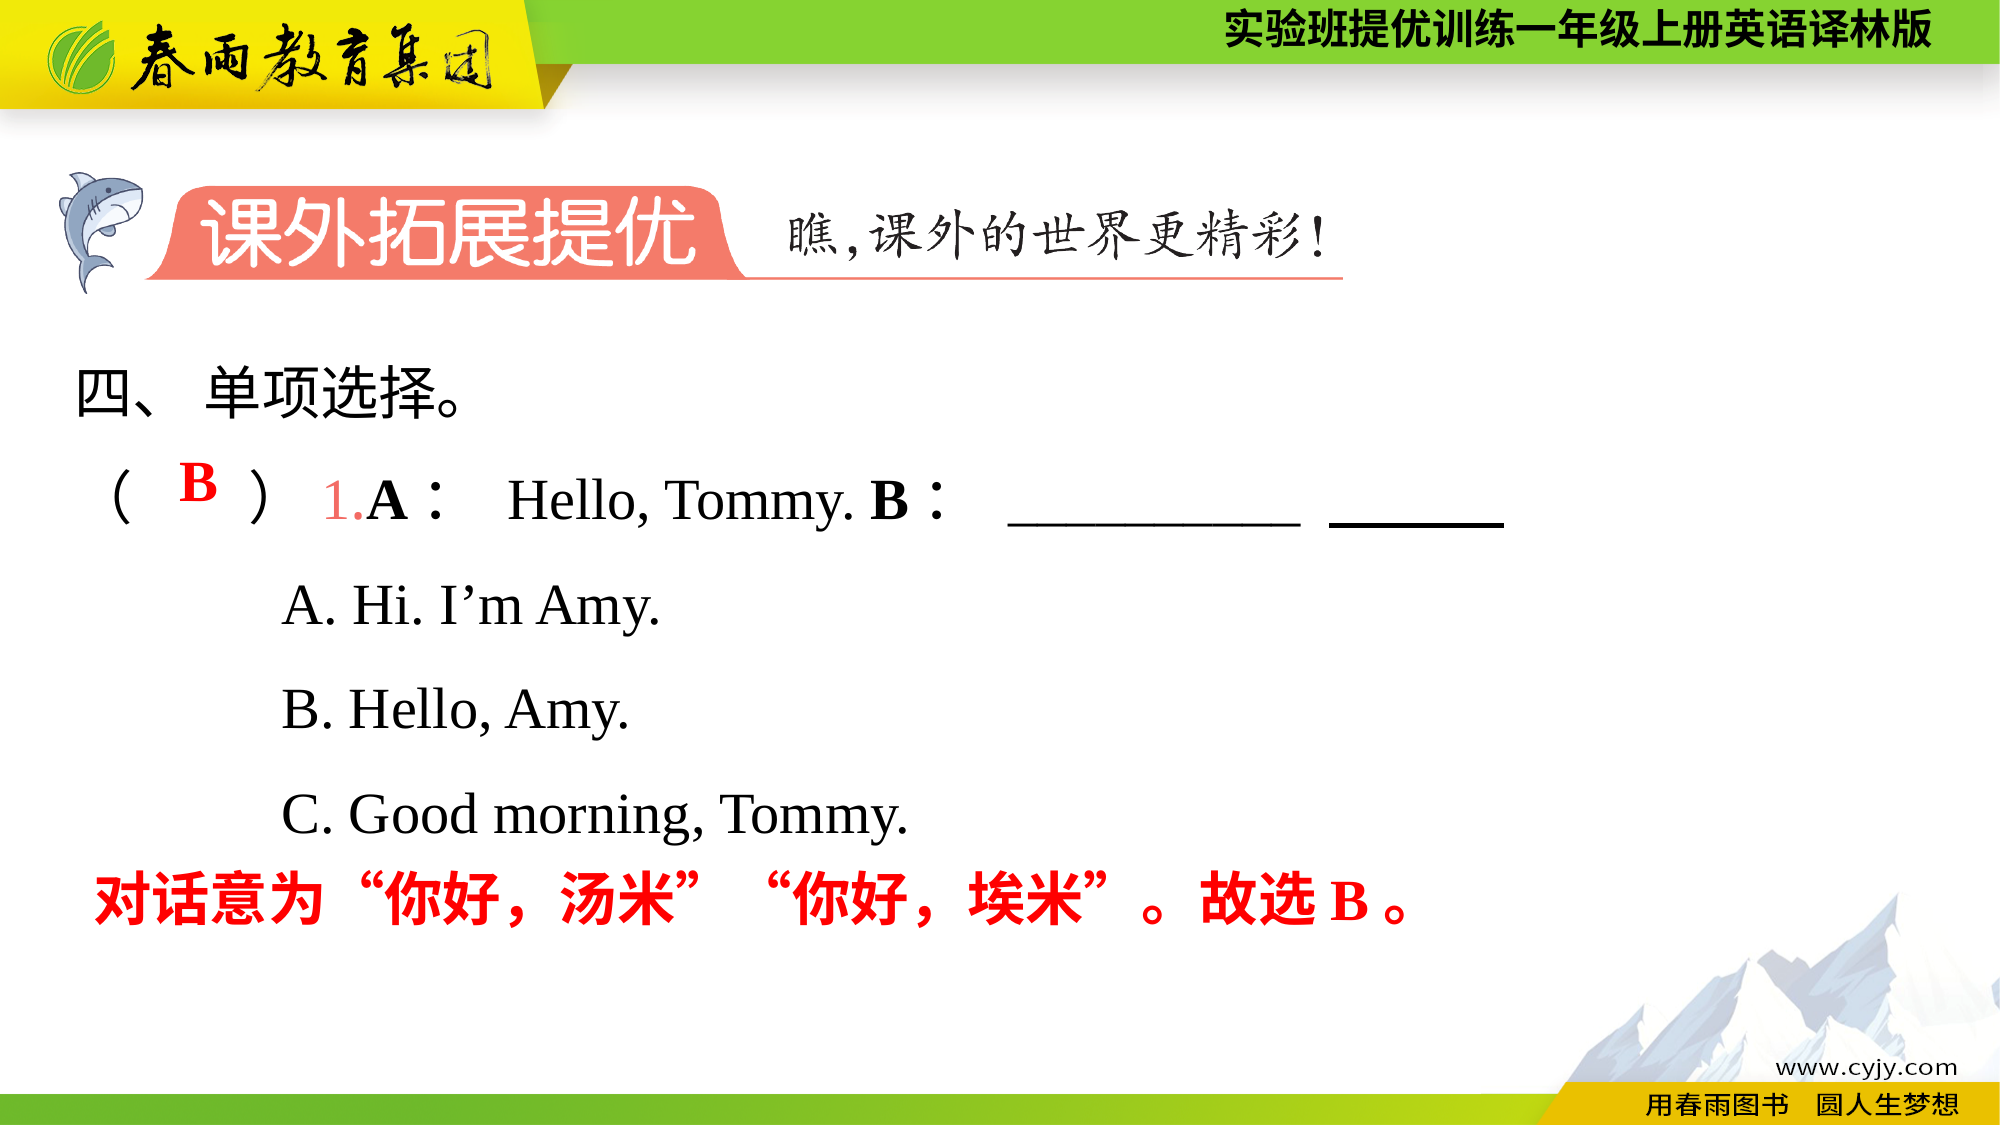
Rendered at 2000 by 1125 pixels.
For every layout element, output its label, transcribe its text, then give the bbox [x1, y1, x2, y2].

list 四、 单项选择。 （ ）1.A： Hello, Tommy. B： __________ A. Hi. I’m Amy. B. Hello, Amy. C. Good morning, Tommy. [59, 313, 1944, 846]
picture [0, 0, 2000, 1125]
text_box B [164, 435, 234, 521]
text_box 对话意为“你好，汤米”“你好，埃米”。故选B。 [78, 854, 1567, 940]
